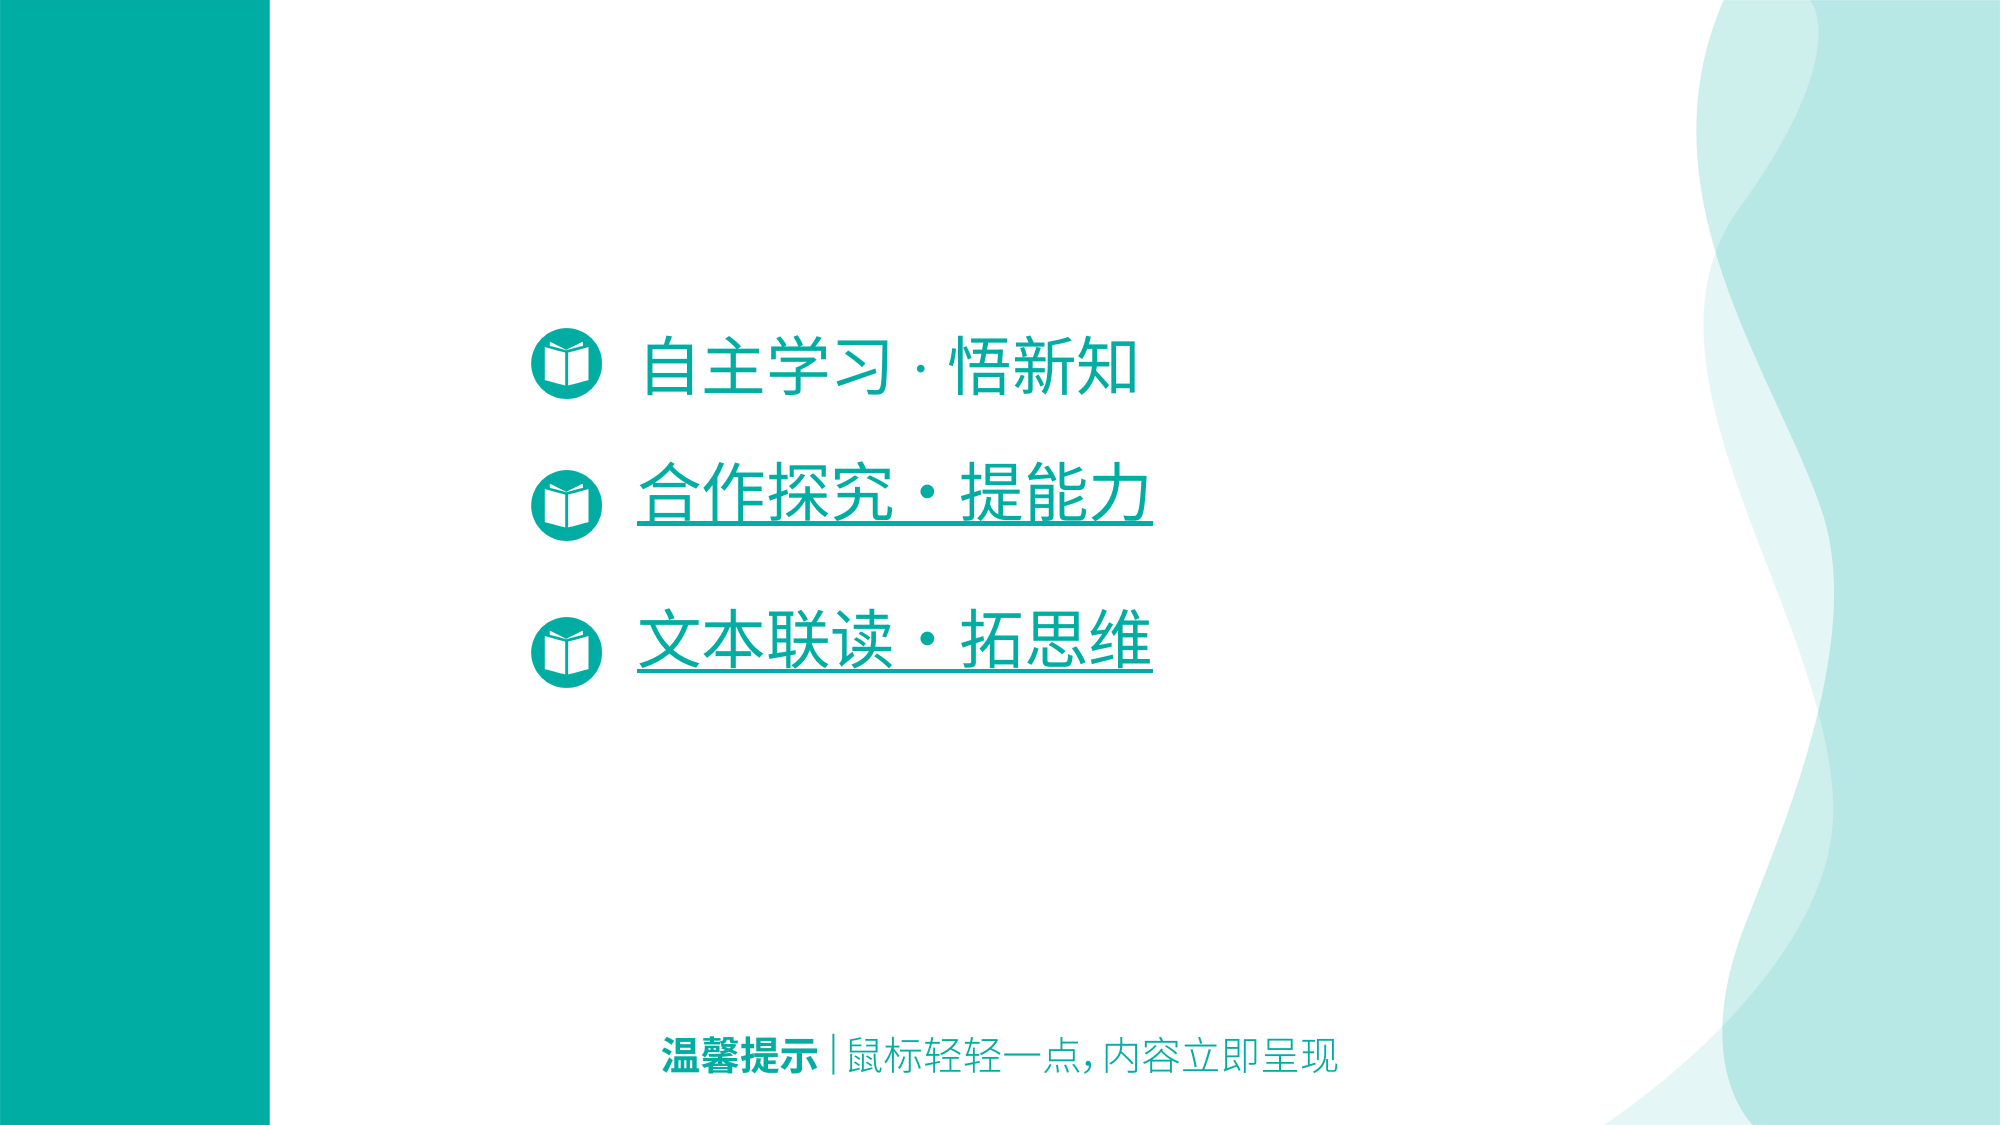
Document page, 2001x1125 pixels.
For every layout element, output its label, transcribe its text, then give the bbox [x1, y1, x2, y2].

picture [0, 0, 2000, 1125]
text_box 文本联读·拓思维 [619, 608, 1223, 697]
text_box 合作探究·提能力 [619, 461, 1223, 550]
text_box 自主学习·悟新知 [619, 319, 1223, 408]
